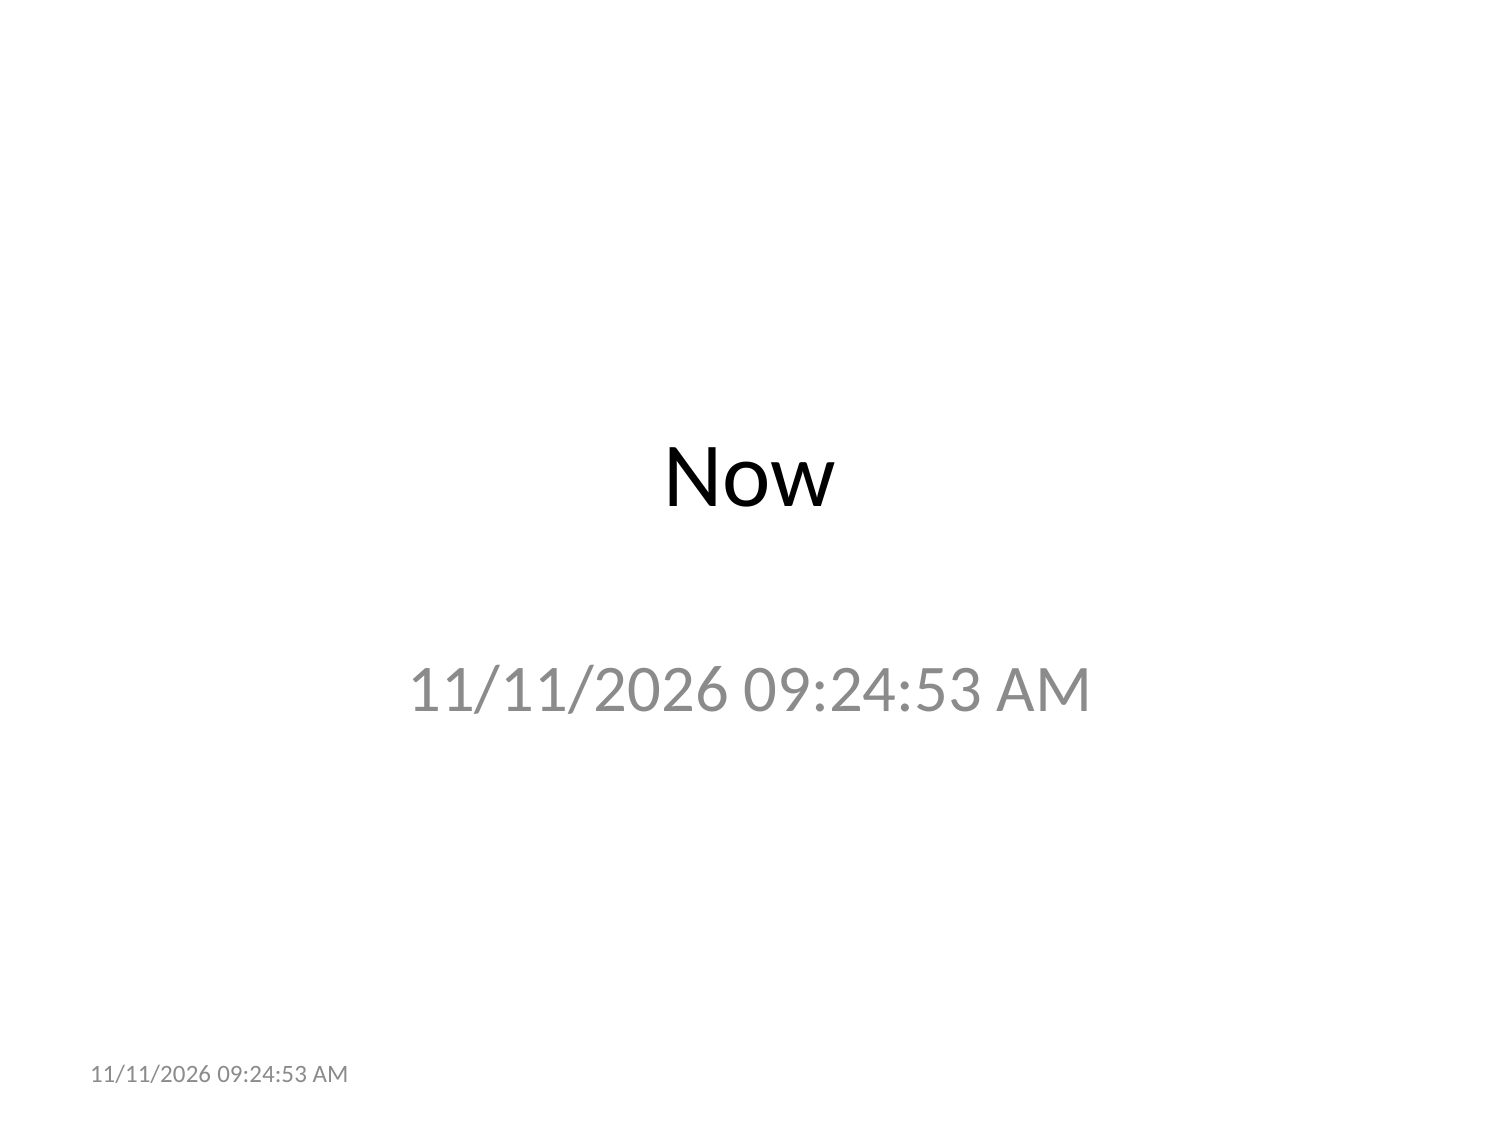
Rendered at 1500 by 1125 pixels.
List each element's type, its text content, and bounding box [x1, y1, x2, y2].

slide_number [75, 1042, 425, 1103]
title Now [112, 349, 1388, 591]
subtitle 2011-12-19 10:20:04 AM [225, 637, 1275, 925]
